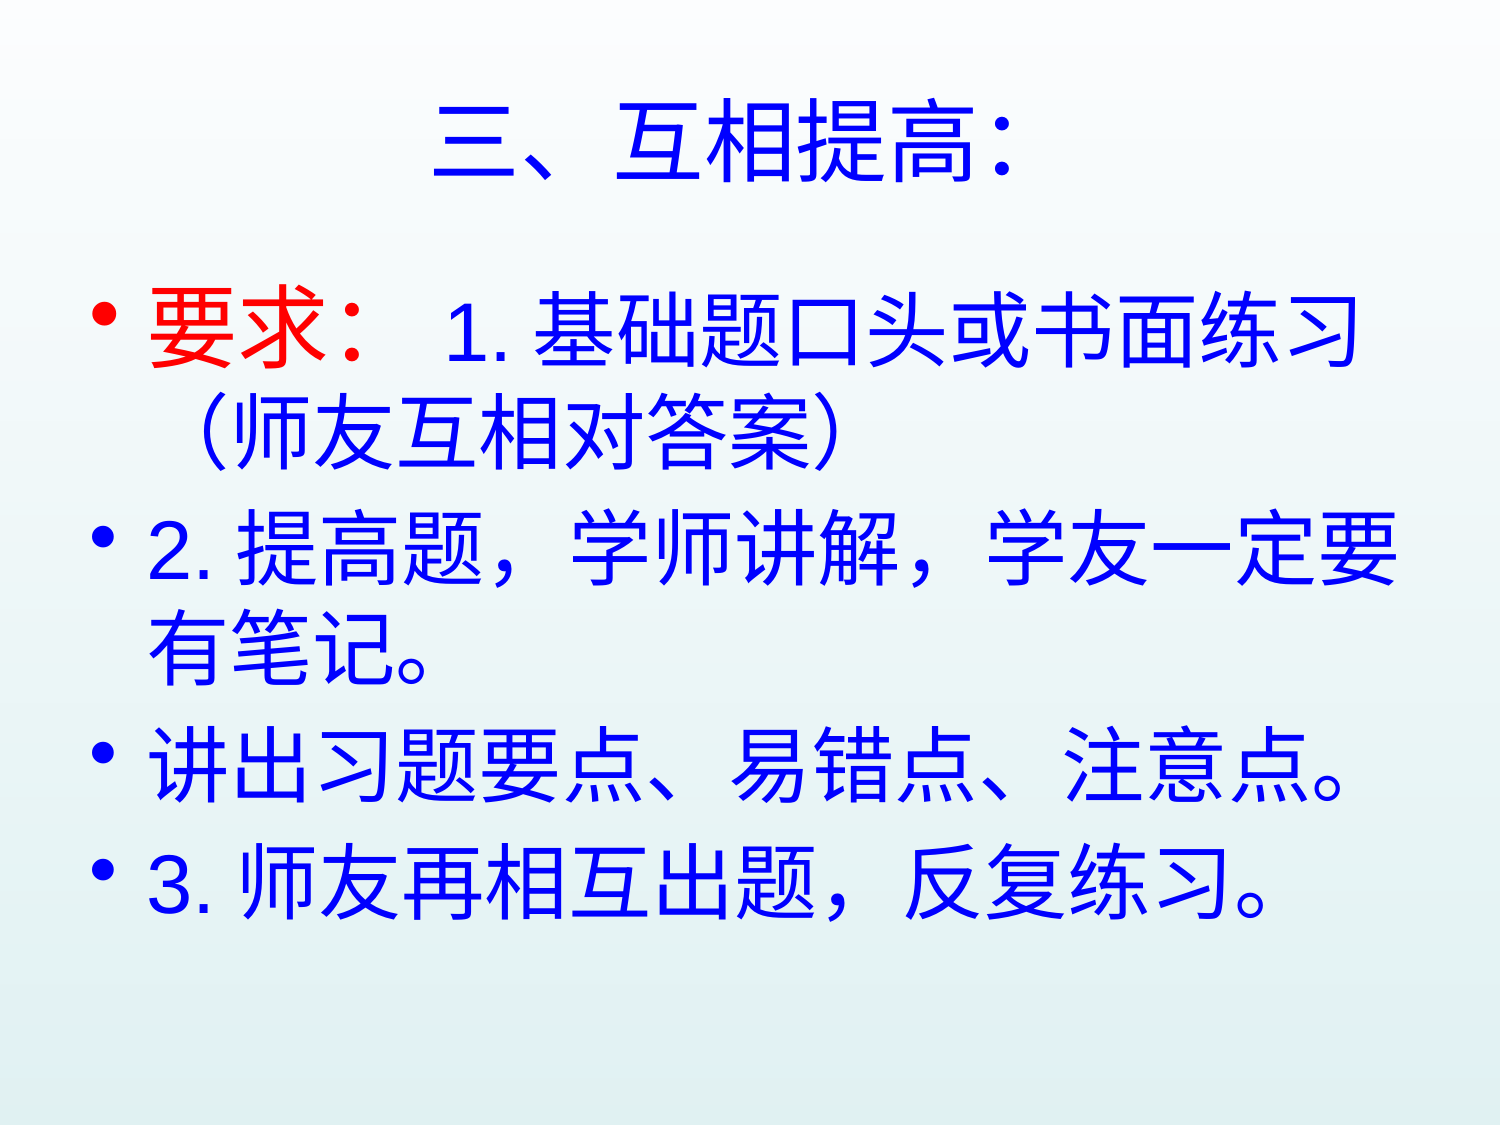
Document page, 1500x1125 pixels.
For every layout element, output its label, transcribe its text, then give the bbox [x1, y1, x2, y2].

list 要求：1.基础题口头或书面练习（师友互相对答案） 2.提高题，学师讲解，学友一定要有笔记。 讲出习题要点、易错点、注意点。 3.师友再相互出题，反复练习。 [74, 262, 1426, 1006]
title 三、互相提高： [74, 44, 1426, 233]
